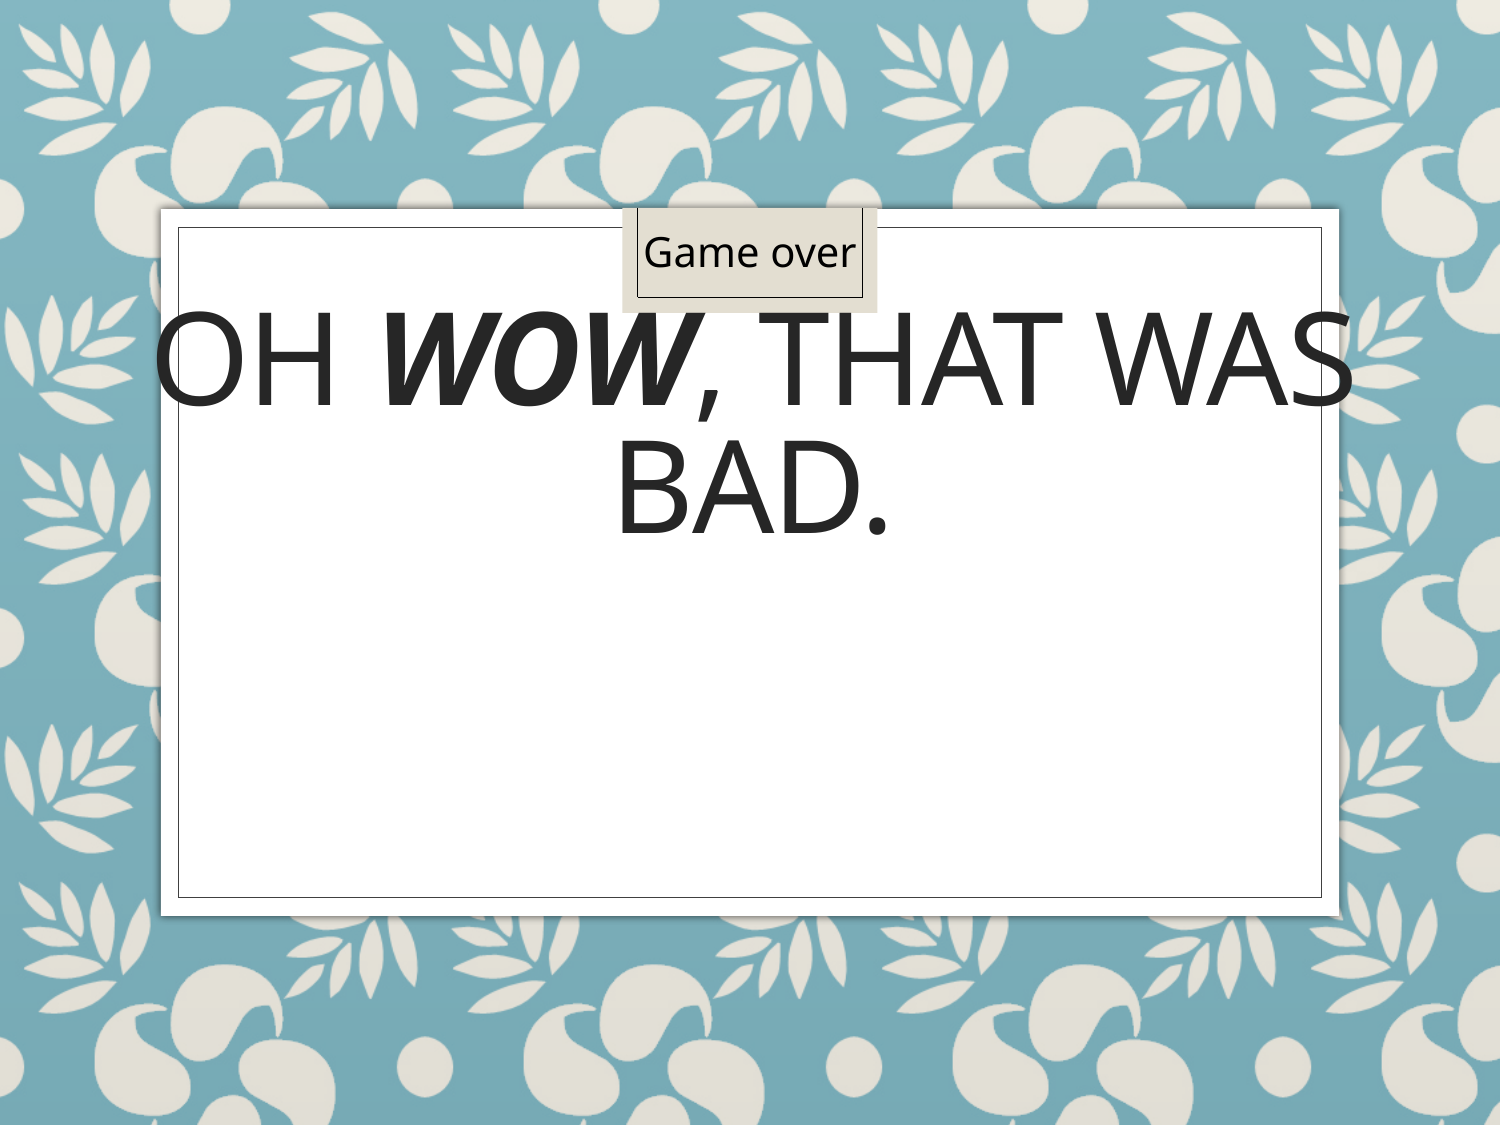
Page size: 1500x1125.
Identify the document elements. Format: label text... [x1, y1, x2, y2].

title Oh wow, that was bad. [115, 319, 1391, 543]
text_box Game over [628, 218, 872, 284]
subtitle [187, 643, 1313, 916]
